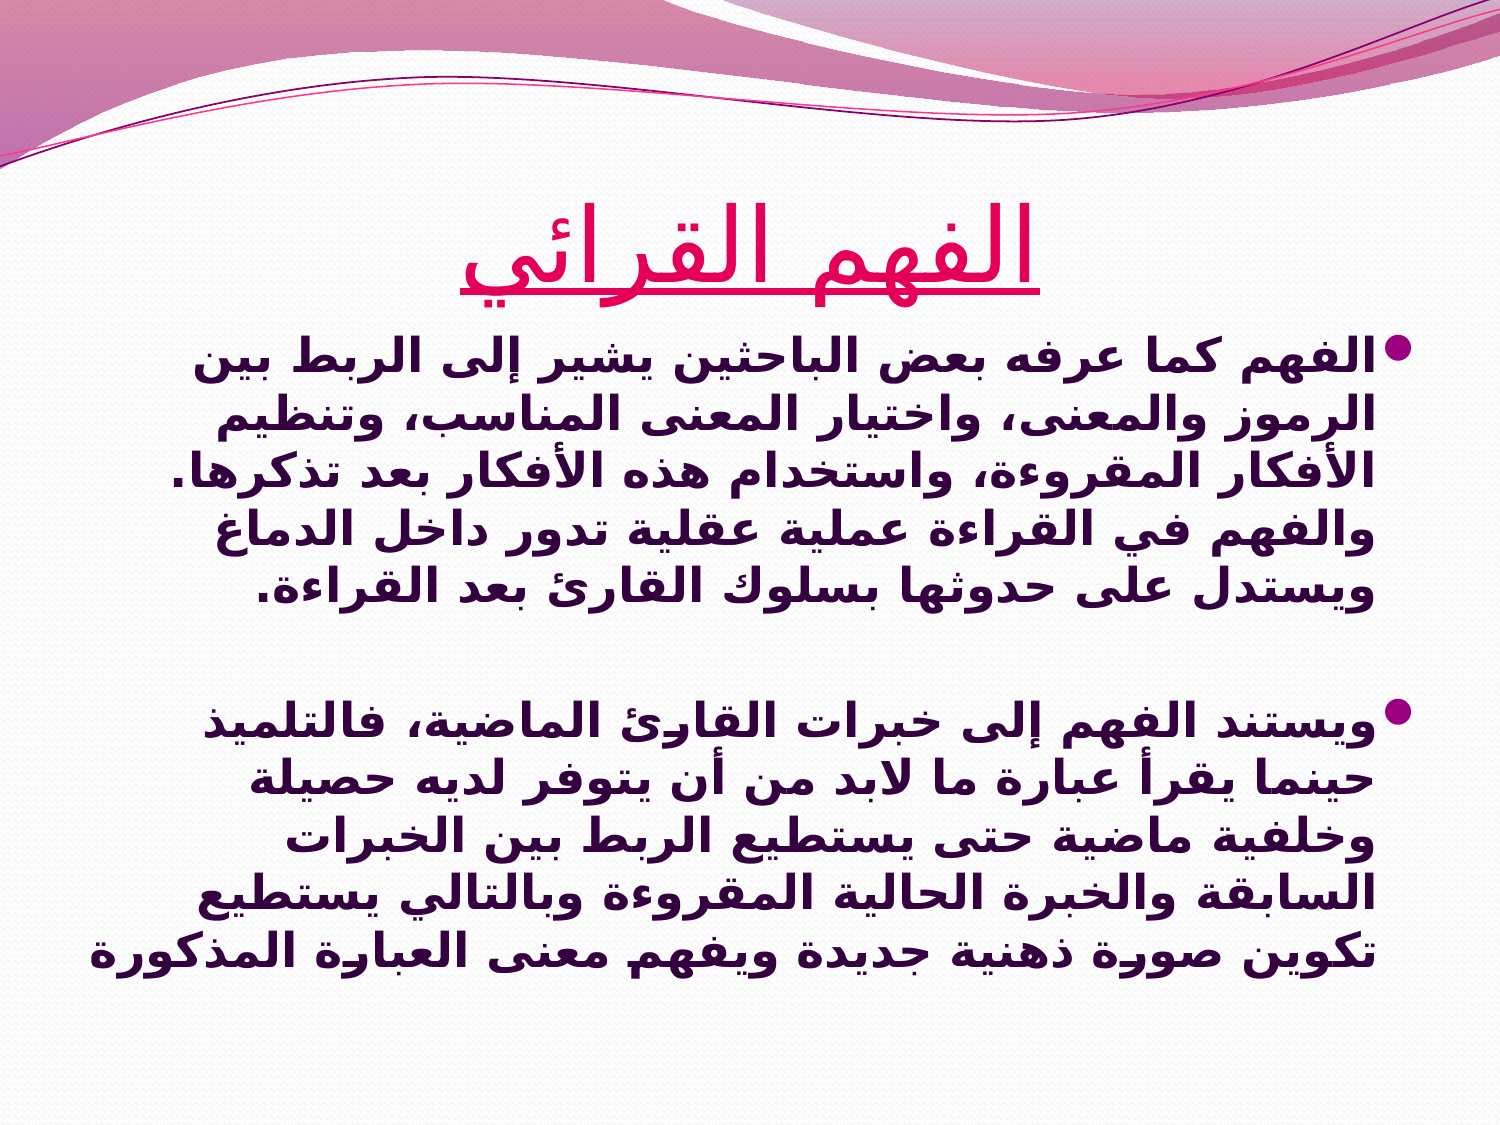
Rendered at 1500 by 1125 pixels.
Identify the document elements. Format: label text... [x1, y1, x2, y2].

title الفهم القرائي [75, 115, 1425, 303]
list الفهم كما عرفه بعض الباحثين يشير إلى الربط بين الرموز والمعنى، واختيار المعنى المناسب، وتنظيم الأفكار المقروءة، واستخدام هذه الأفكار بعد تذكرها. والفهم في القراءة عملية عقلية تدور داخل الدماغ ويستدل على حدوثها بسلوك القارئ بعد القراءة. ويستند الفهم إلى خبرات القارئ الماضية، فالتلميذ حينما يقرأ عبارة ما لابد من أن يتوفر لديه حصيلة وخلفية ماضية حتى يستطيع الربط بين الخبرات السابقة والخبرة الحالية المقروءة وبالتالي يستطيع تكوين صورة ذهنية جديدة ويفهم معنى العبارة المذكورة [75, 317, 1425, 1038]
